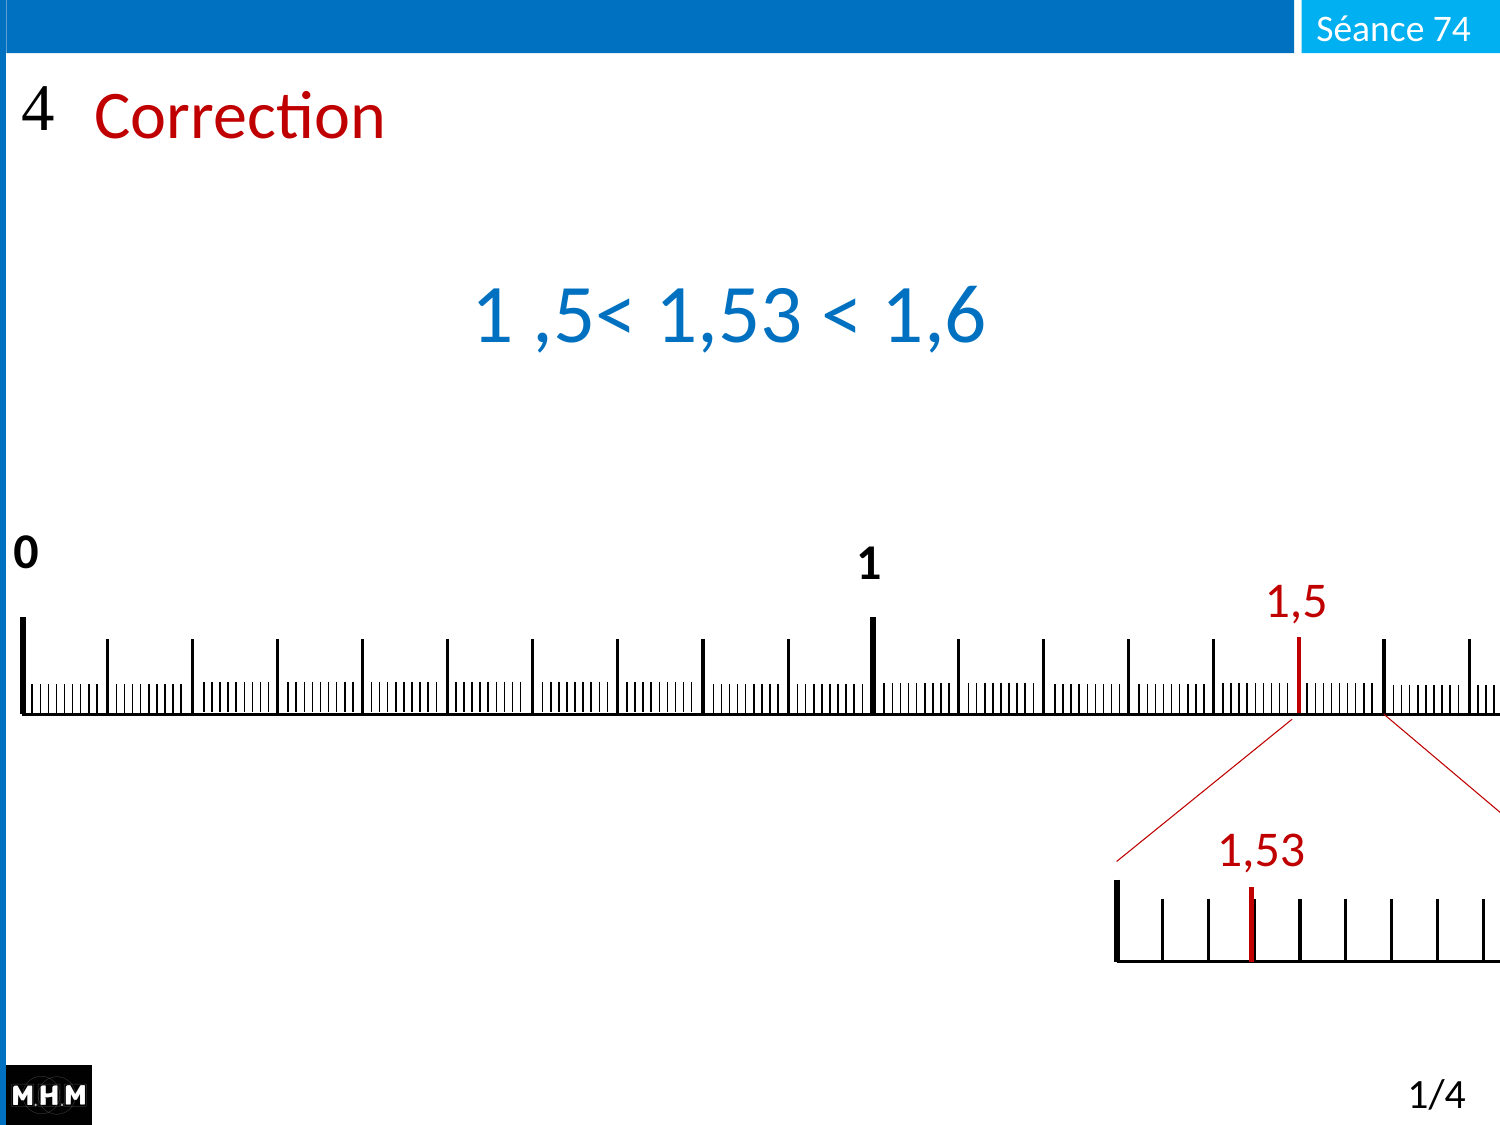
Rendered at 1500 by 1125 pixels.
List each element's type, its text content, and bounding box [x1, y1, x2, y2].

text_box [1116, 719, 1293, 862]
text_box 1,53 [1202, 809, 1344, 879]
text_box 1,5 [1249, 559, 1392, 616]
text_box 1 ,5< 1,53 < 1,6 [456, 251, 1062, 367]
list 1/4 [1373, 1064, 1500, 1125]
text_box 0 [0, 511, 58, 587]
title Correction [79, 71, 1374, 161]
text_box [22, 616, 1500, 716]
text_box 1 [841, 522, 901, 597]
picture [6, 1065, 92, 1125]
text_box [1383, 714, 1500, 876]
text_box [1116, 879, 1500, 962]
